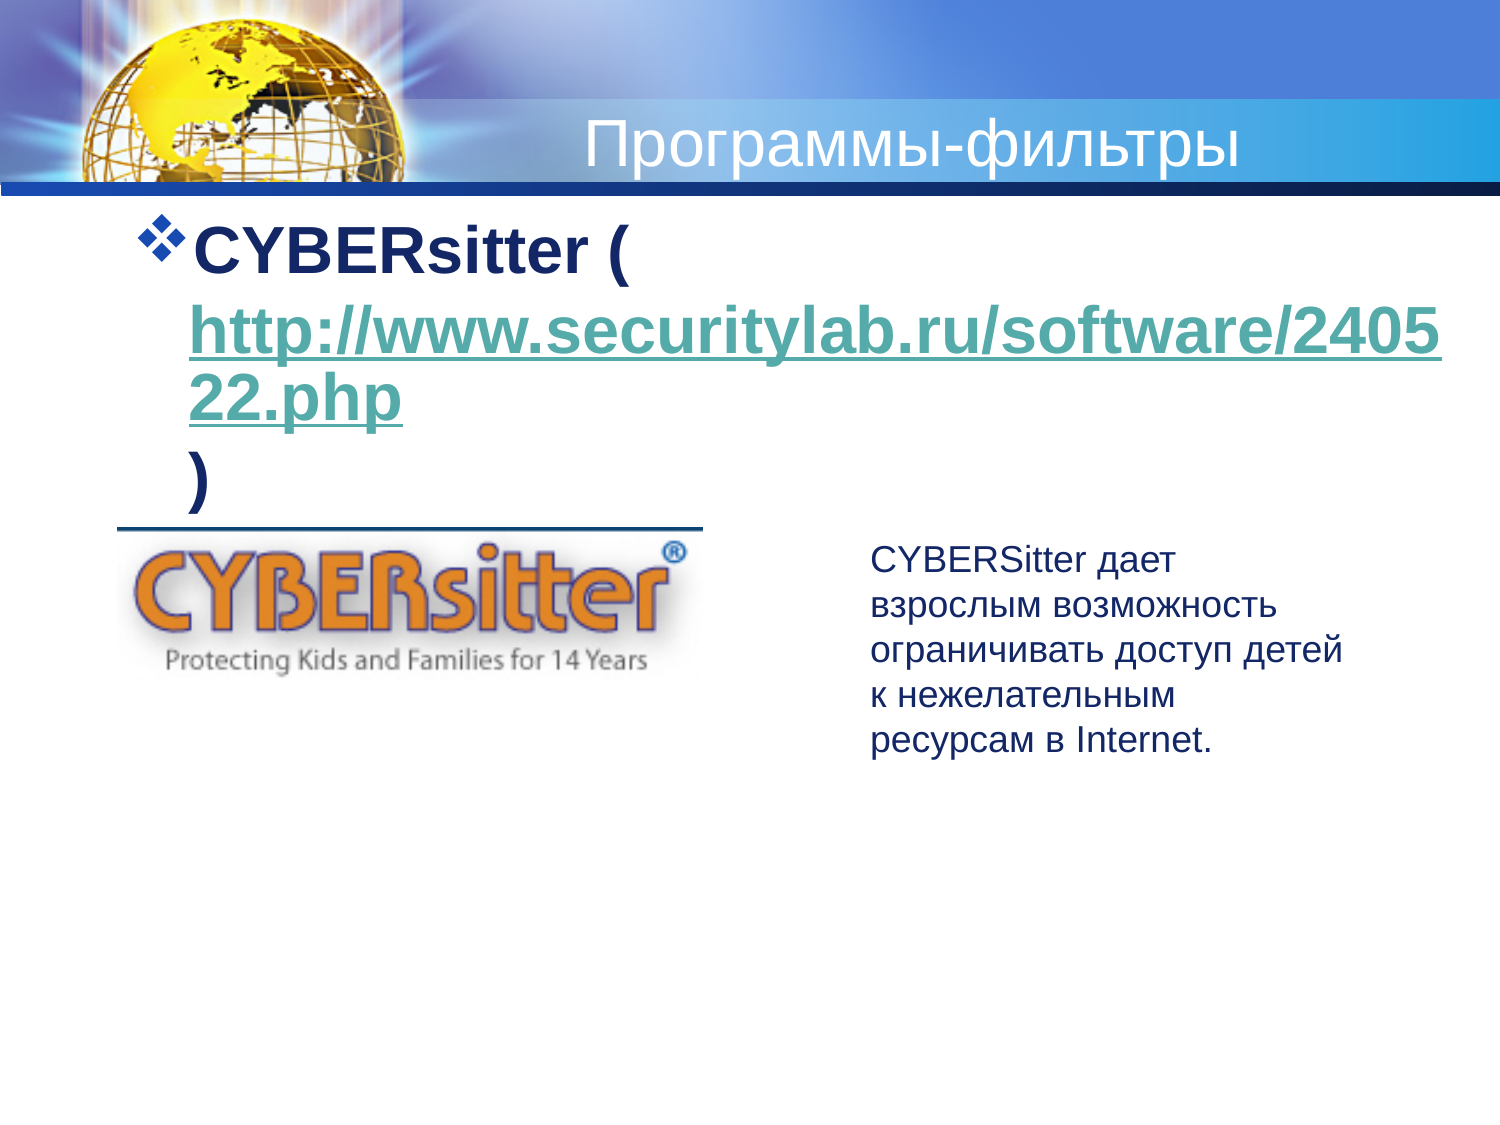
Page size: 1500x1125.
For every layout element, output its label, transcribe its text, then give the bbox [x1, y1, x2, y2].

text_box CYBERSitter дает взрослым возможность ограничивать доступ детей к нежелательным ресурсам в Internet. [855, 527, 1360, 813]
picture [116, 527, 703, 680]
picture [0, 0, 1500, 185]
text_box 50% детей выходят в Интернет одни [298, 99, 412, 183]
title Программы-фильтры [399, 99, 1426, 181]
list CYBERsitter (http://www.securitylab.ru/software/240522.php) [116, 198, 1468, 1037]
